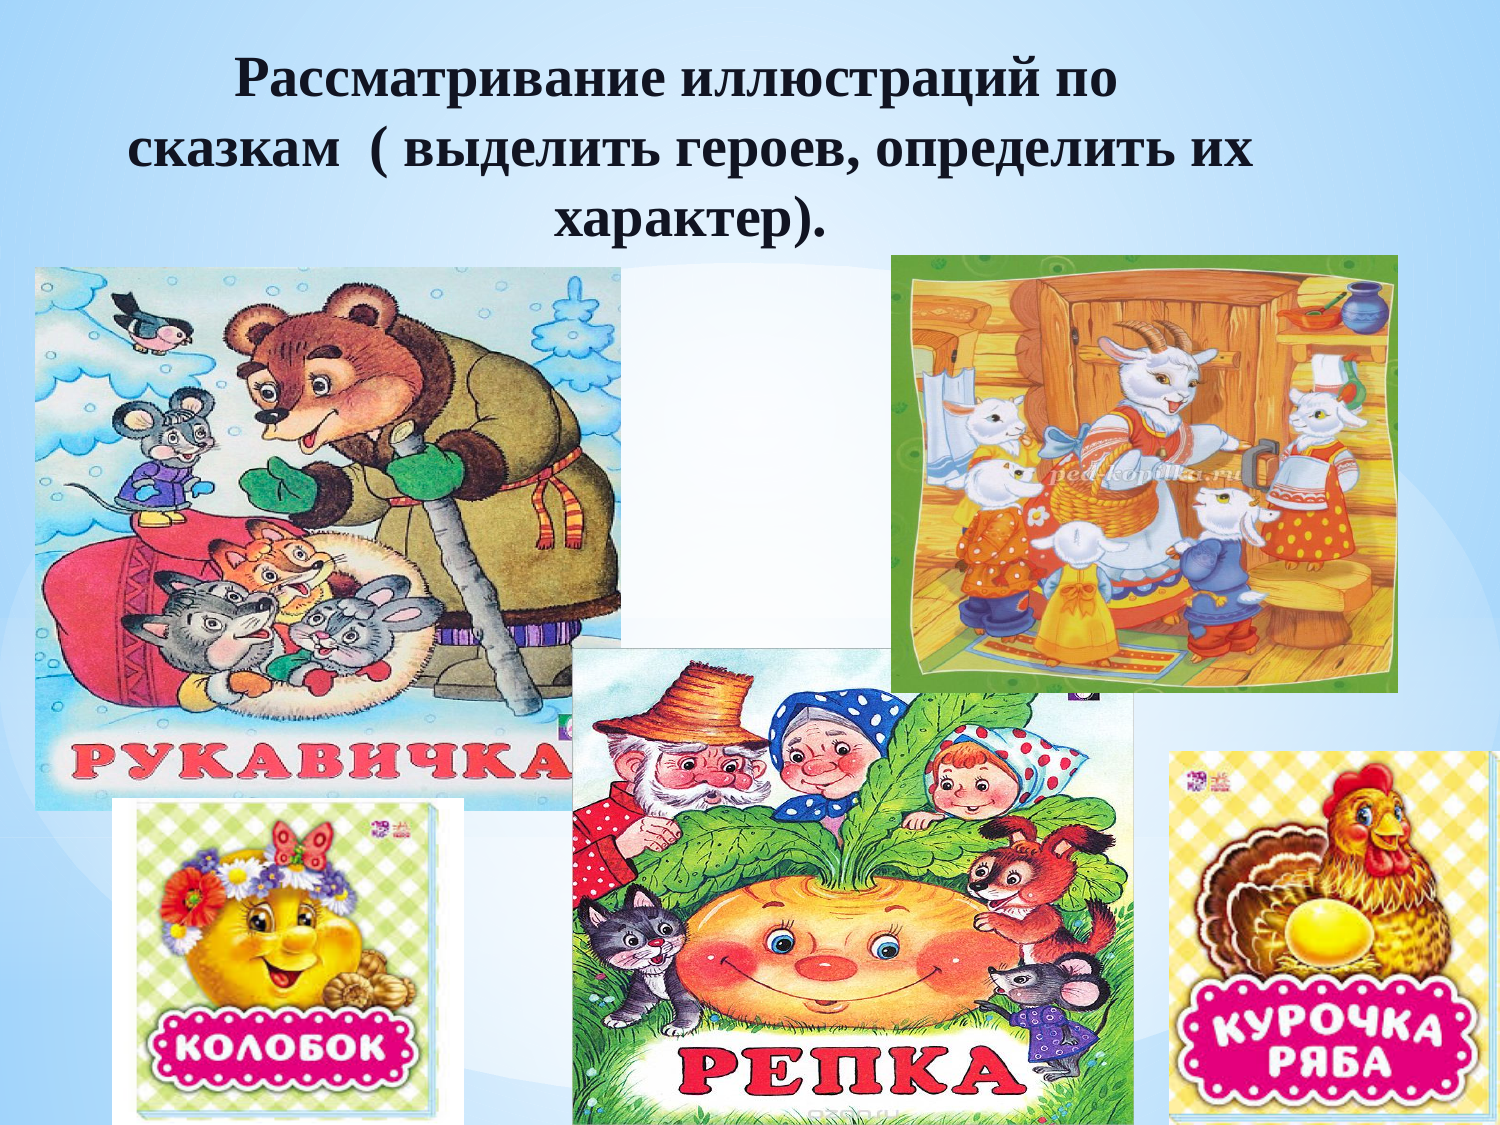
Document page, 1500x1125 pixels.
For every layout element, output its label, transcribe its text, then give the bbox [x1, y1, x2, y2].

picture [35, 255, 1398, 1125]
picture [1169, 751, 1500, 1125]
text_box Рассматривание иллюстраций по сказкам ( выделить героев, определить их характер). [112, 30, 1270, 391]
